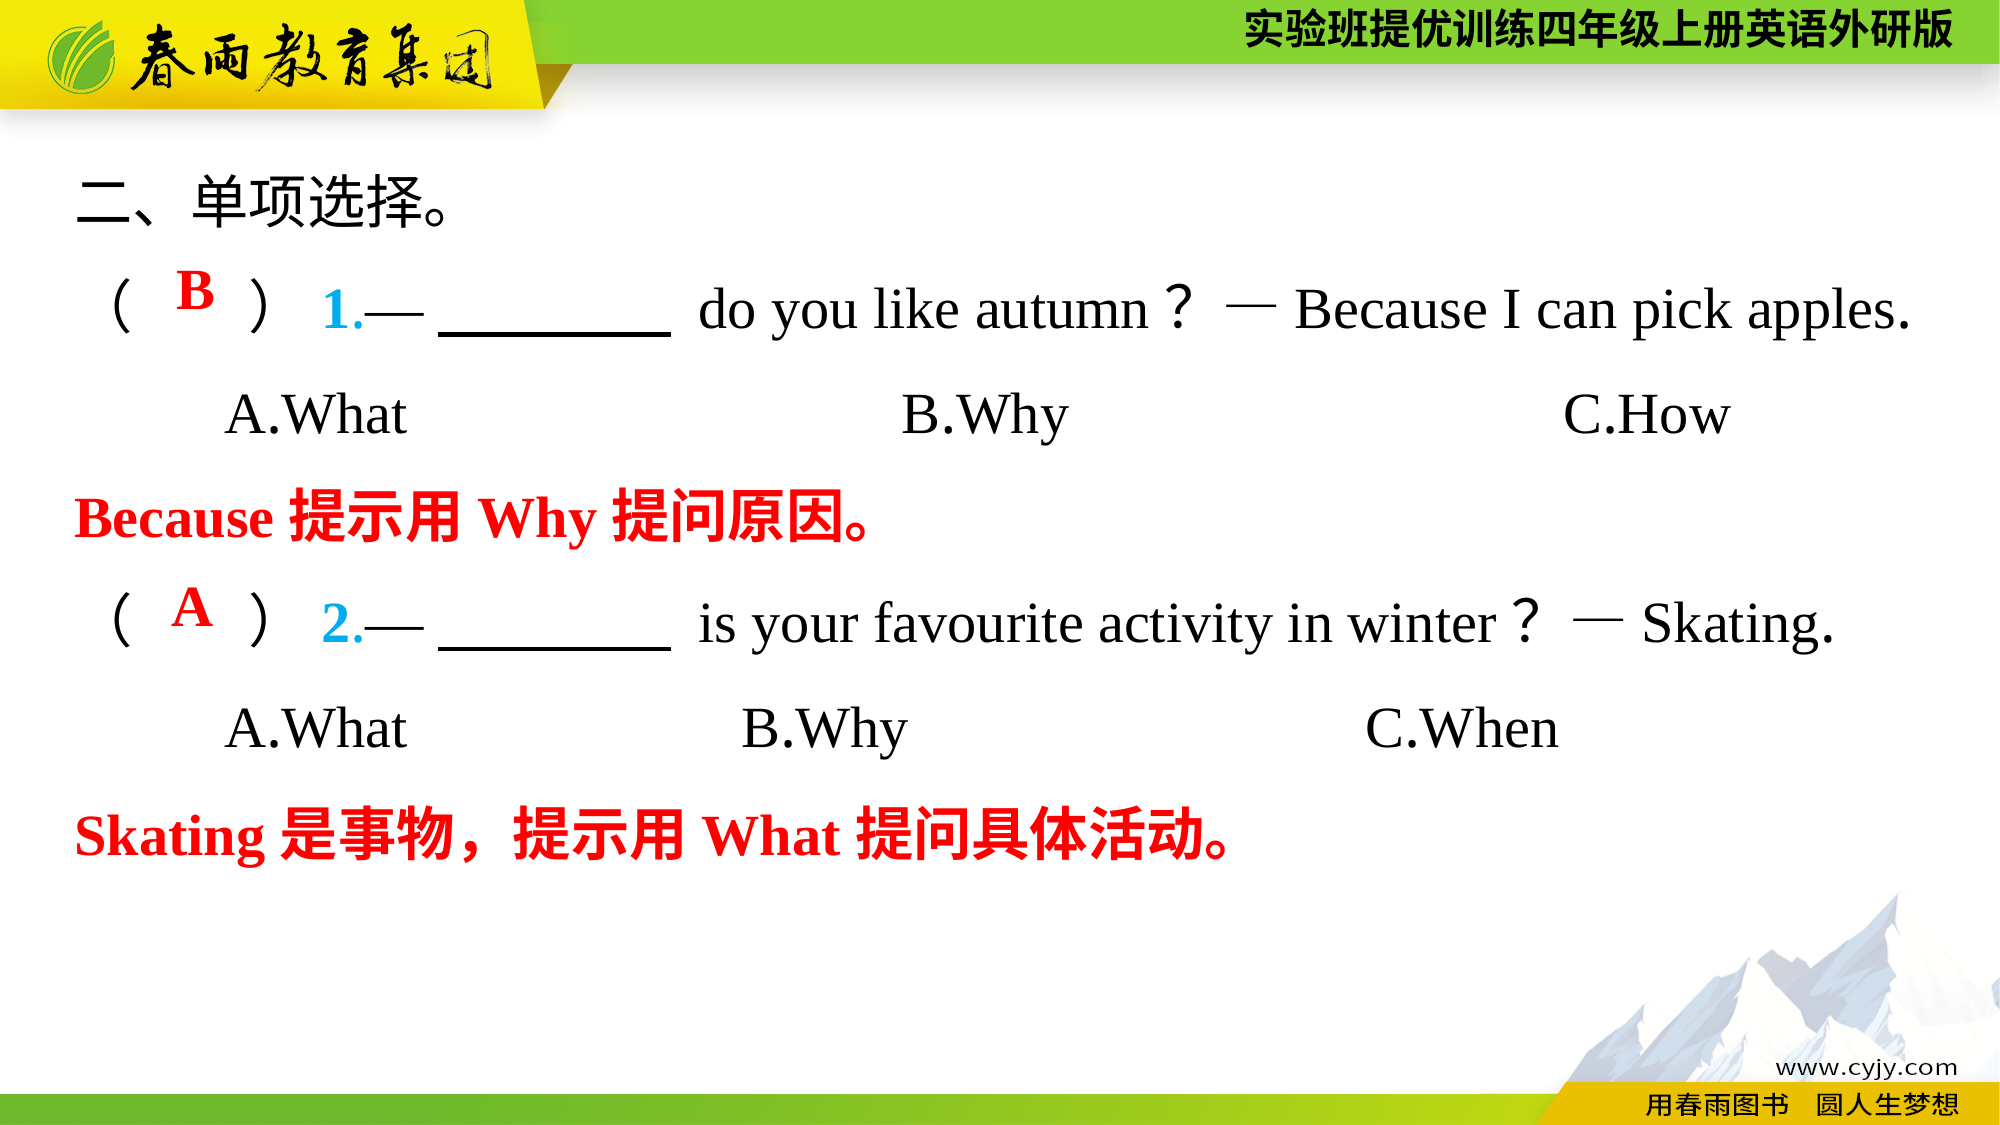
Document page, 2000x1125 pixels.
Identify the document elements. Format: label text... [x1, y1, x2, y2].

text_box A [156, 560, 229, 646]
text_box B [161, 243, 231, 329]
list 二、单项选择。 （ ）1.— do you like autumn？—Because I can pick apples. A.What B.Why C.How （ ）2.— is your favourite activity in winter？—Skating. A.What B.Why C.When [59, 558, 1944, 754]
list 二、单项选择。 （ ）1.— do you like autumn？—Because I can pick apples. A.What B.Why C.How （ ）2.— is your favourite activity in winter？—Skating. A.What B.Why C.When [59, 122, 1944, 437]
text_box Because提示用Why提问原因。 [59, 437, 1944, 558]
text_box Skating是事物，提示用What提问具体活动。 [59, 754, 1944, 875]
picture [0, 0, 2000, 1125]
